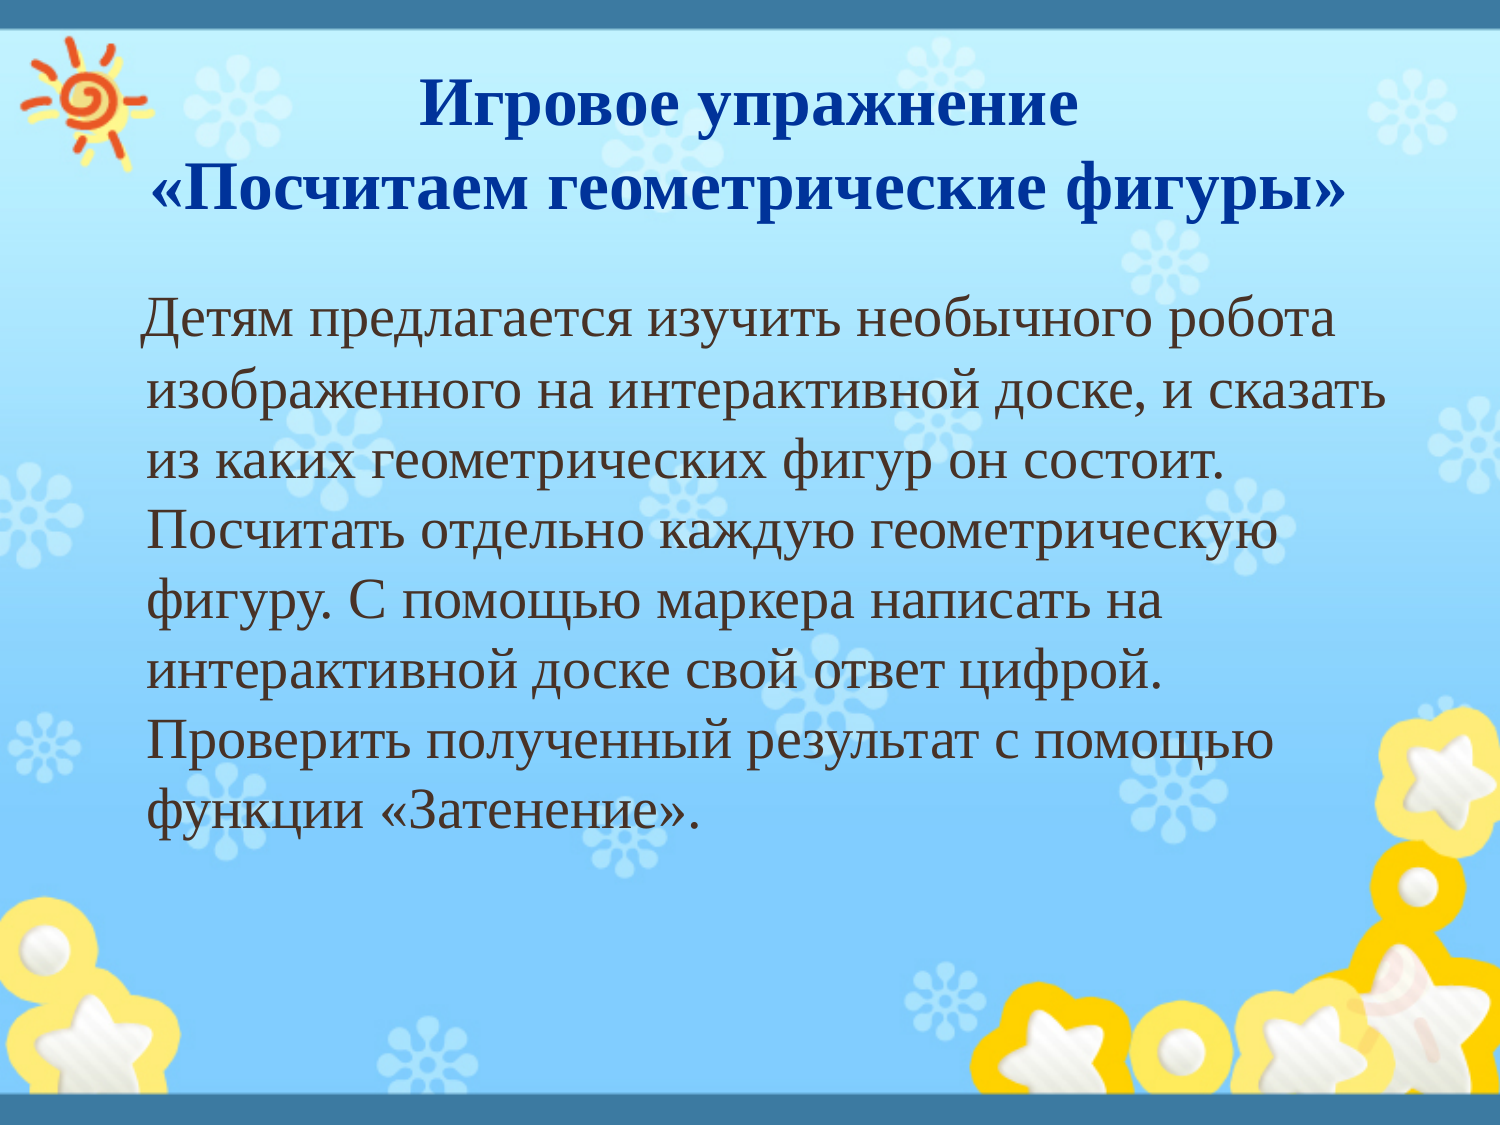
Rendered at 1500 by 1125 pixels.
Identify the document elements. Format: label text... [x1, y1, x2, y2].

picture [0, 0, 1500, 46]
picture [0, 233, 1500, 1125]
list Детям предлагается изучить необычного робота изображенного на интерактивной доске, и сказать из каких геометрических фигур он состоит. Посчитать отдельно каждую геометрическую фигуру. С помощью маркера написать на интерактивной доске свой ответ цифрой. Проверить полученный результат с помощью функции «Затенение». [74, 262, 1426, 1006]
title Игровое упражнение «Посчитаем геометрические фигуры» [0, 46, 1500, 233]
